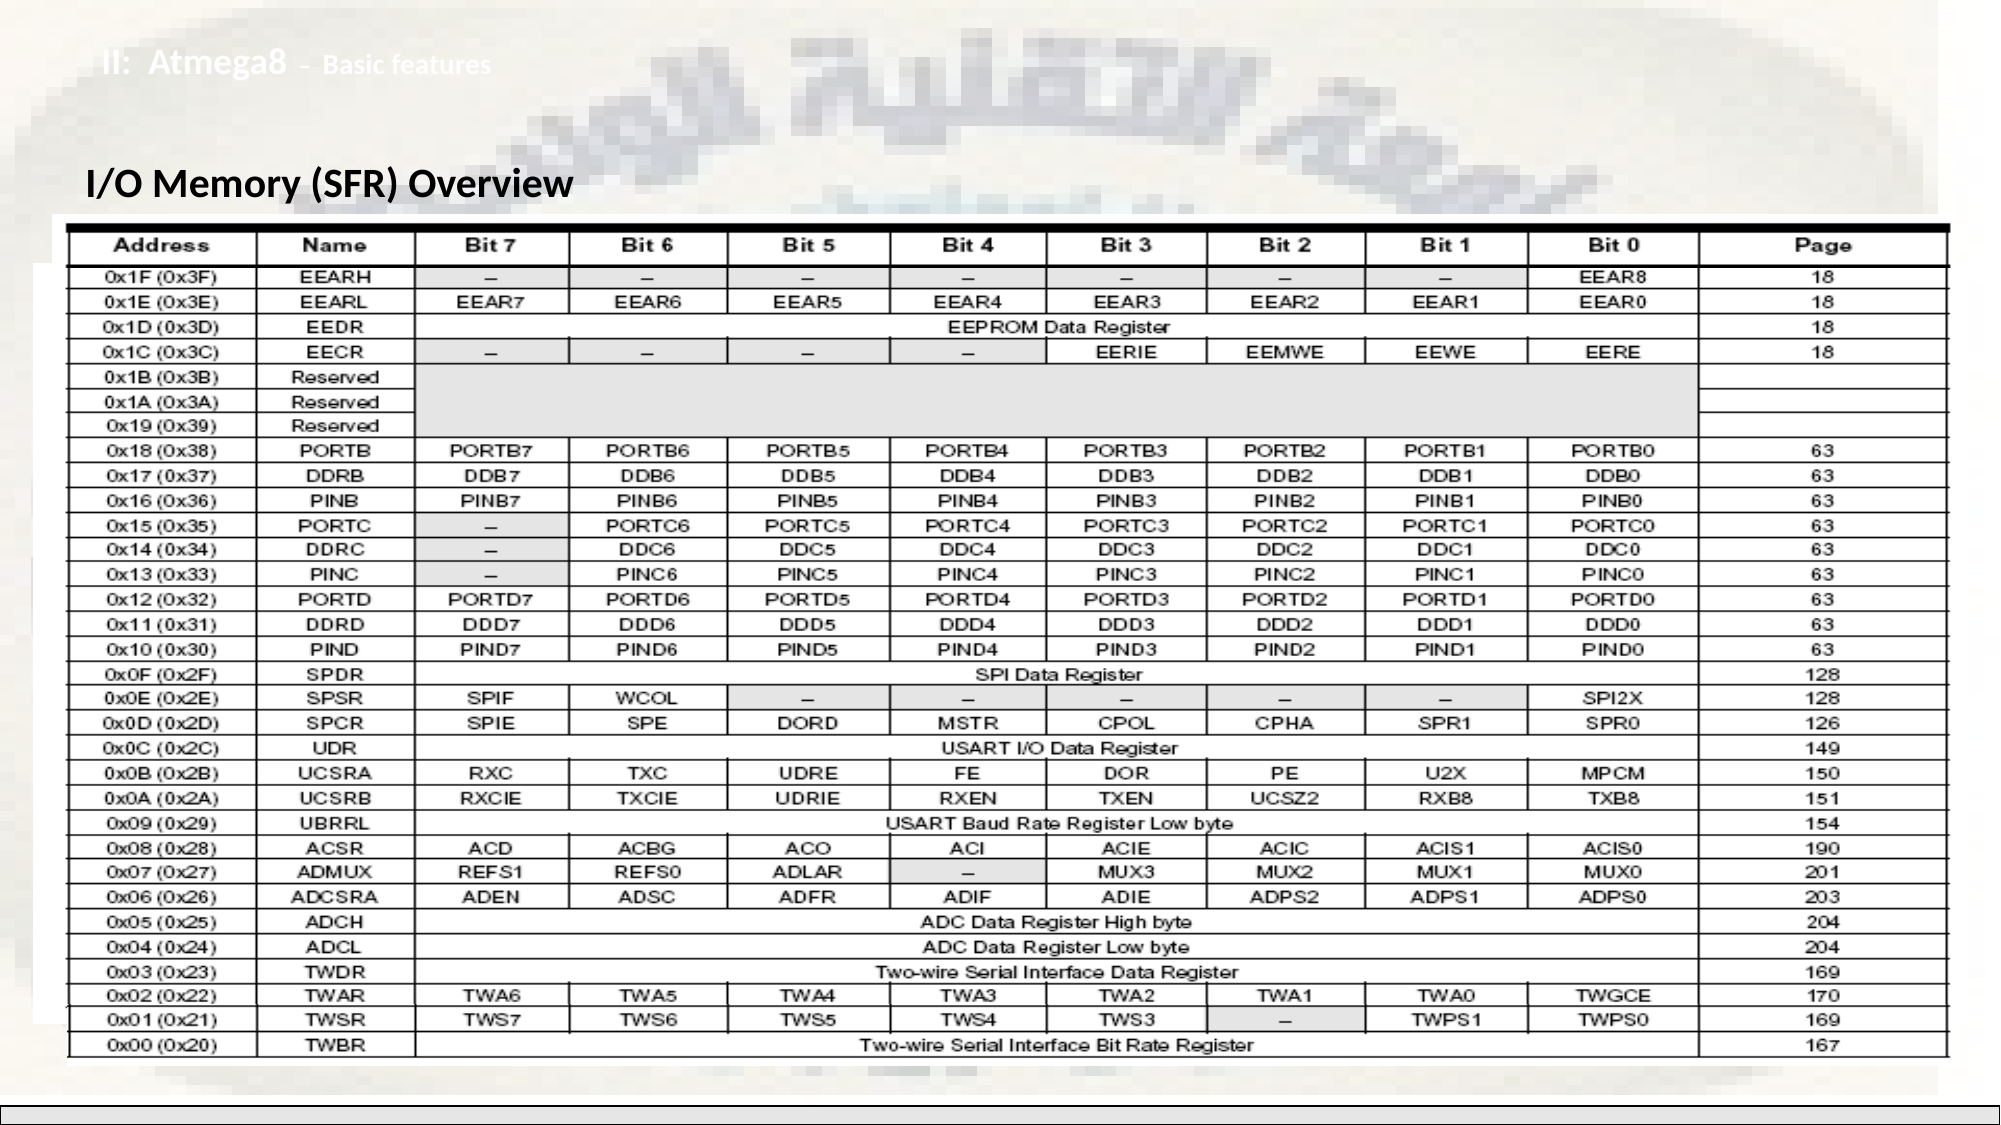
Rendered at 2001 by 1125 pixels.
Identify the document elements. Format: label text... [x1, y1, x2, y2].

picture [33, 213, 1967, 1066]
text_box [0, 1105, 2000, 1125]
text_box II: Atmega8 – Basic features [86, 29, 1457, 90]
text_box Label Operator Operand[s] ;Comment INIT: mov ax, bx ; Copy contents of bx into ax Label - INIT: Operator - mov Operands - ax and bx Comment - alphanumeric string between ; and \n Not case sensitive Unlike other assemblers, destination operand is first mov is the mnemonic that the assembler translates into an opcode [0, 0, 2000, 1105]
text_box I/O Memory (SFR) Overview [70, 148, 1930, 213]
